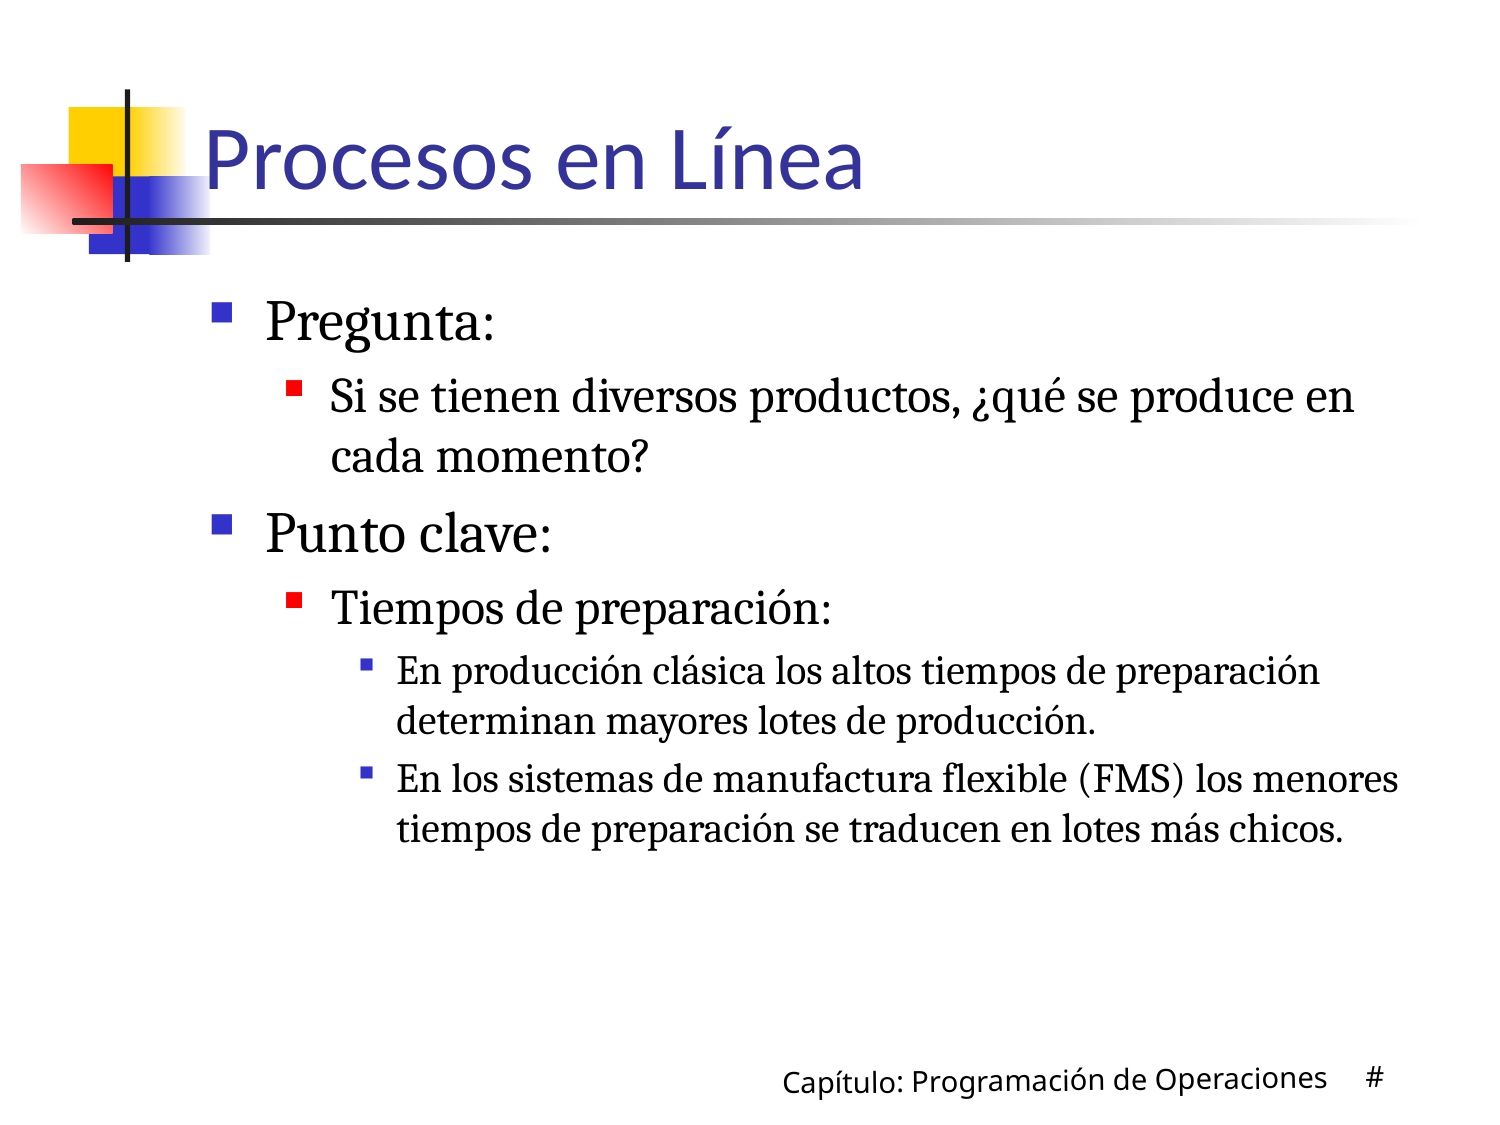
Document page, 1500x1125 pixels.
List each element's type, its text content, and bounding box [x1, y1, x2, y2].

list Pregunta: Si se tienen diversos productos, ¿qué se produce en cada momento? Punto clave: Tiempos de preparación: En producción clásica los altos tiempos de preparación determinan mayores lotes de producción. En los sistemas de manufactura flexible (FMS) los menores tiempos de preparación se traducen en lotes más chicos. [193, 274, 1470, 1007]
footer Capítulo: Programación de Operaciones # [757, 1024, 1410, 1109]
title Procesos en Línea [188, 27, 1468, 216]
